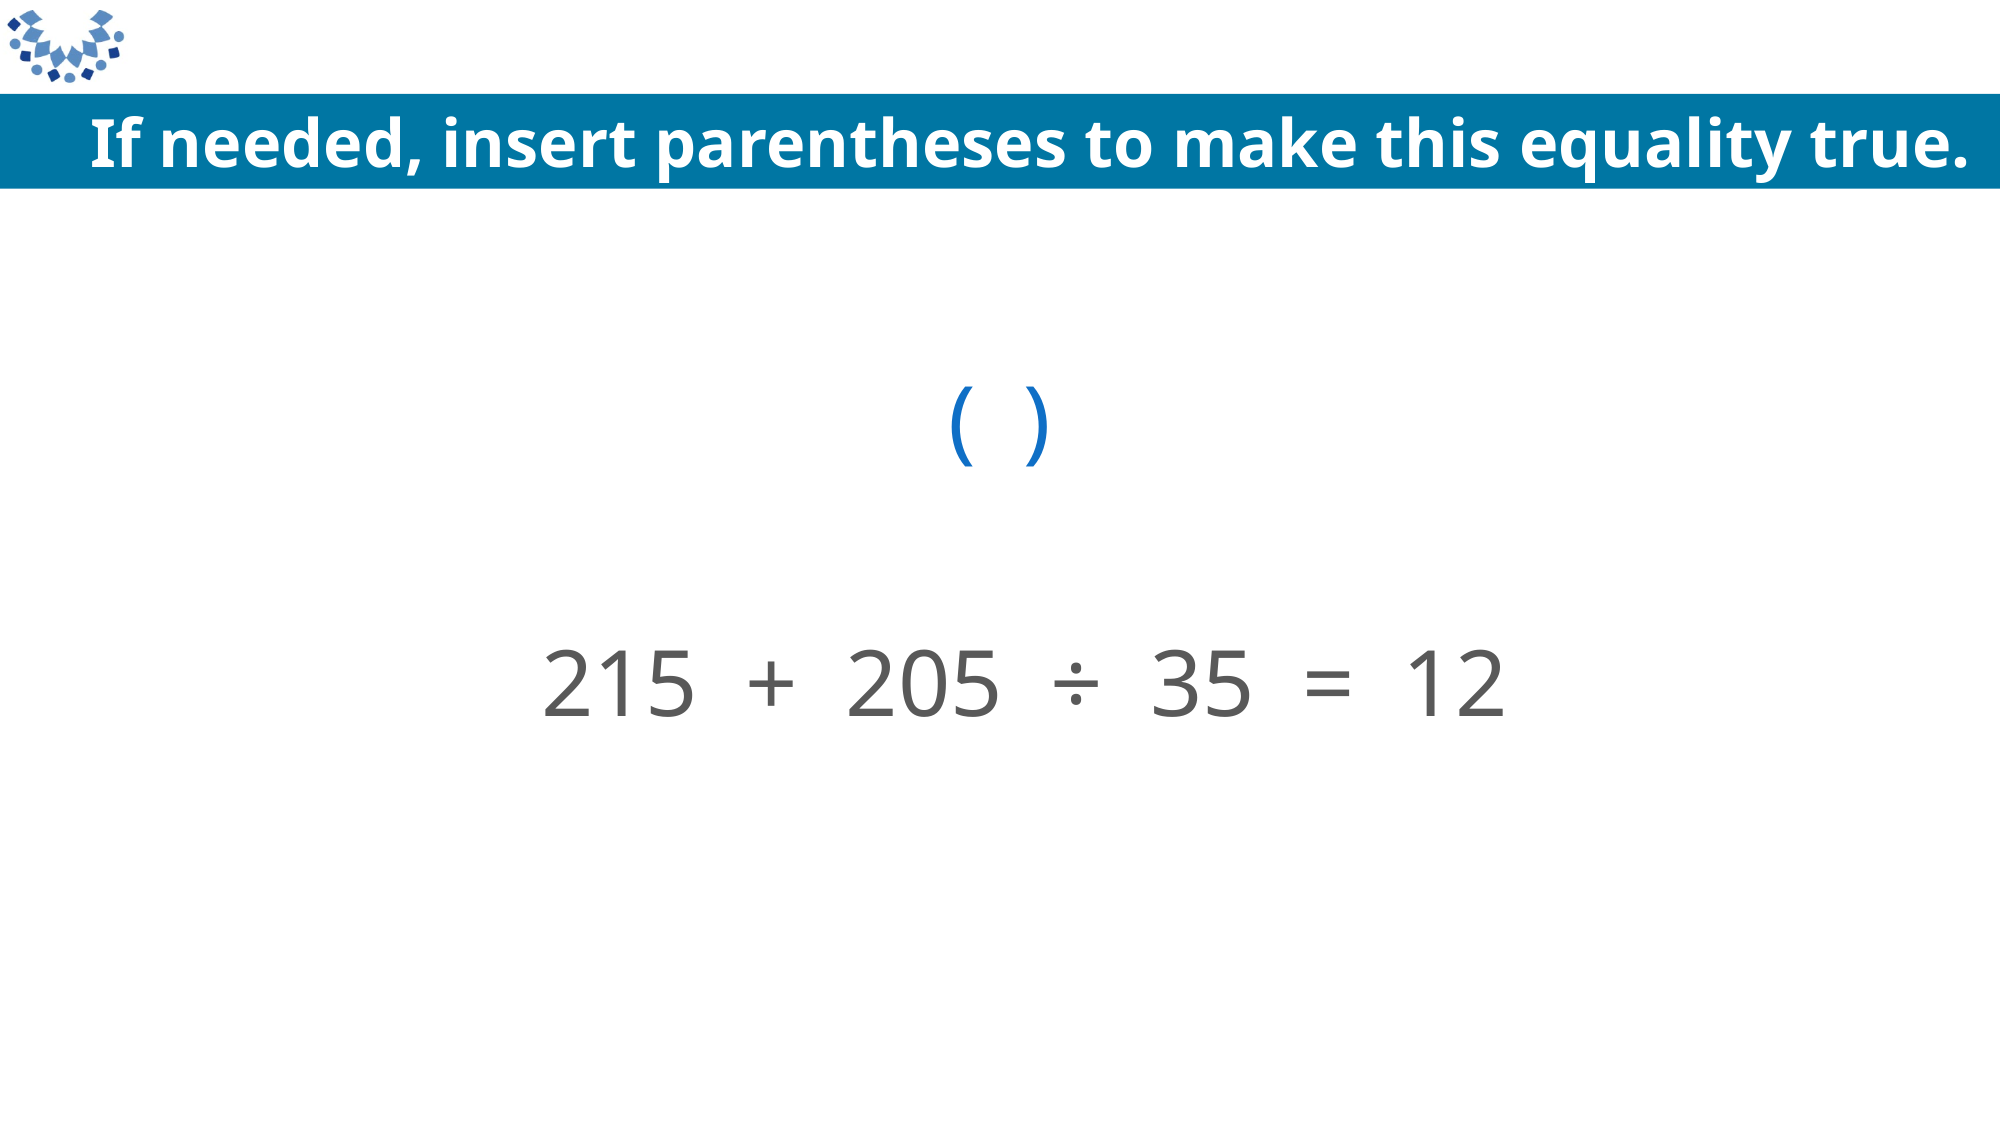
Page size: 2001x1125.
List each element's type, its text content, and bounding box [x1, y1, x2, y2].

picture [0, 10, 129, 87]
text_box ( ) [933, 353, 1067, 479]
text_box If needed, insert parentheses to make this equality true. [0, 93, 2000, 189]
text_box 215 + 205 ÷ 35 = 12 [441, 562, 1558, 743]
